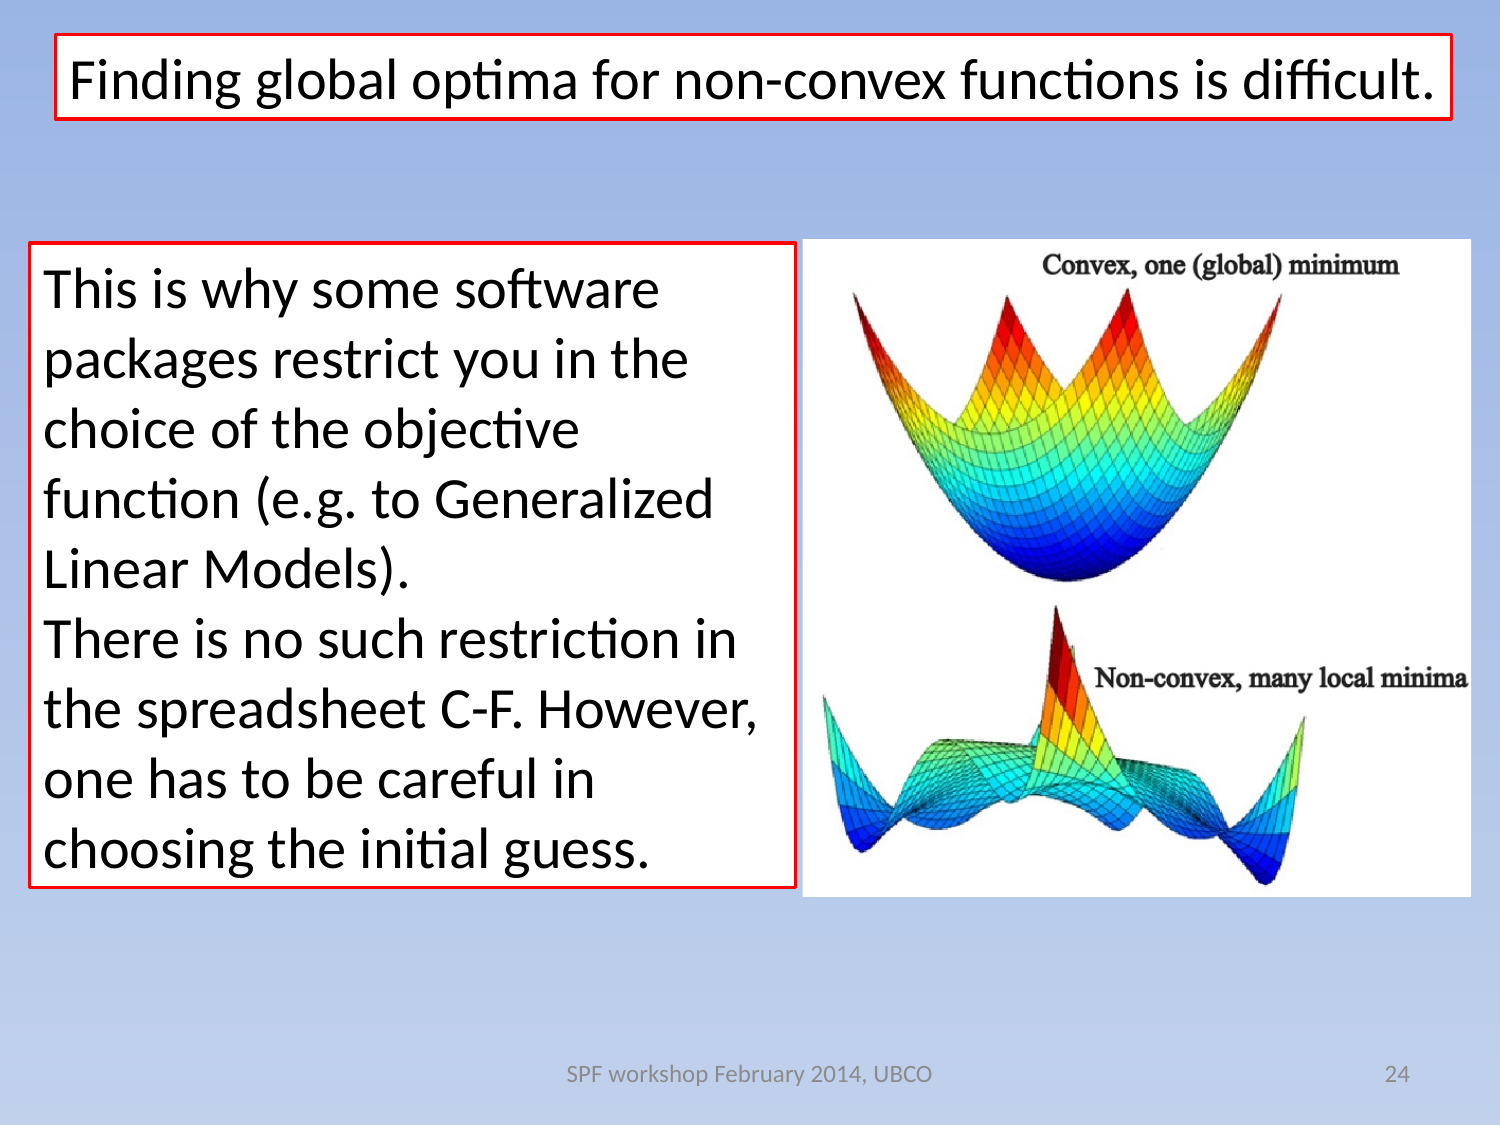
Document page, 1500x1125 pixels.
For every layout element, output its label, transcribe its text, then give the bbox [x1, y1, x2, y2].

footer SPF workshop February 2014, UBCO [512, 1042, 988, 1103]
text_box Finding global optima for non-convex functions is difficult. [55, 34, 1452, 119]
picture [802, 239, 1472, 897]
slide_number 24 [1074, 1042, 1425, 1103]
text_box This is why some software packages restrict you in the choice of the objective function (e.g. to Generalized Linear Models). There is no such restriction in the spreadsheet C-F. However, one has to be careful in choosing the initial guess. [29, 242, 796, 888]
